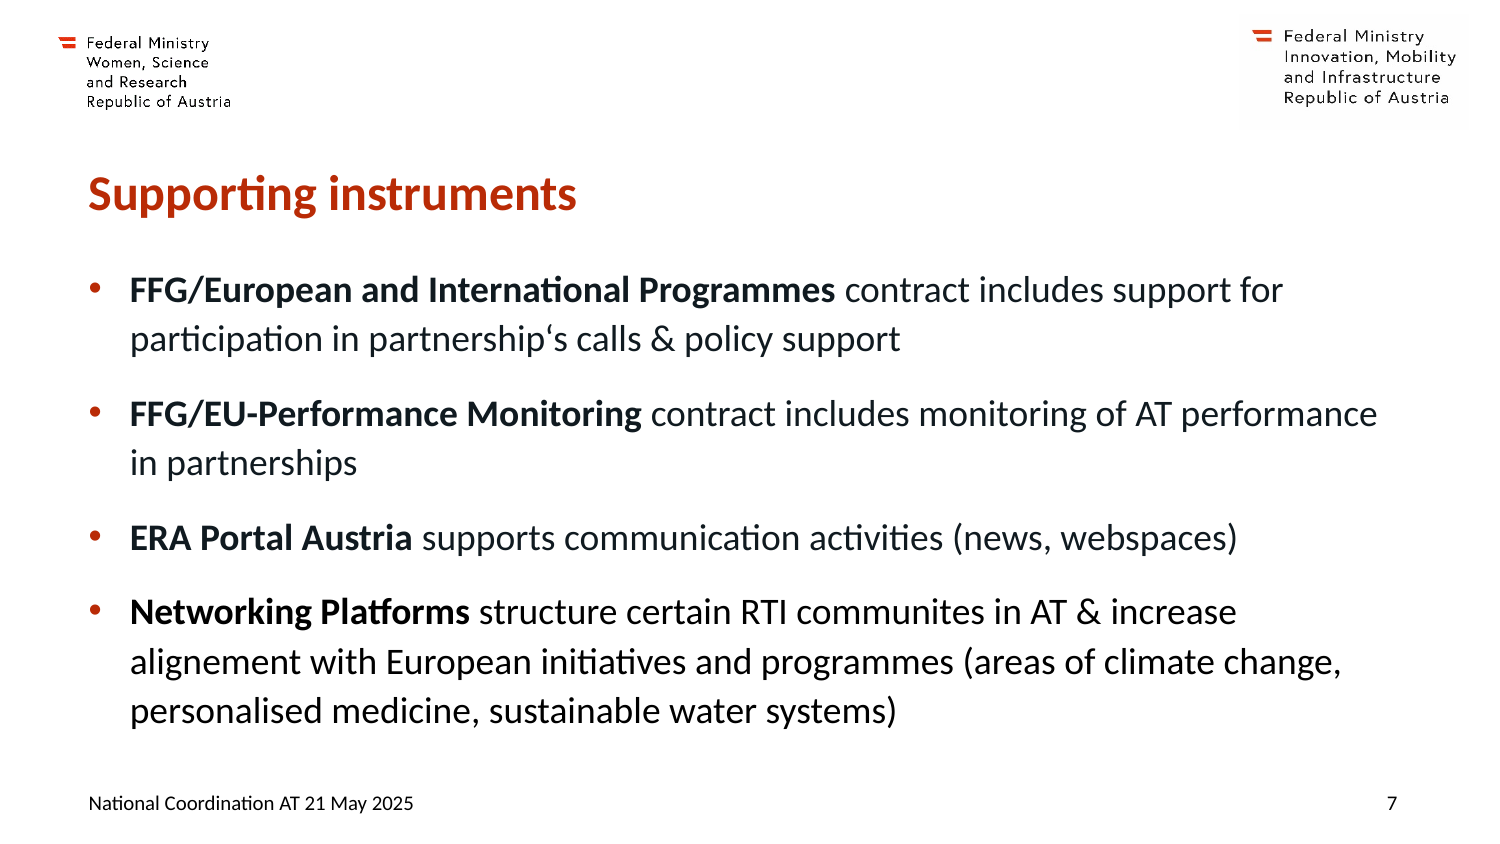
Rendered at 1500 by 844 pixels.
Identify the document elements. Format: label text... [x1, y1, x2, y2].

title Supporting instruments [88, 157, 1398, 243]
list FFG/European and International Programmes contract includes support for participation in partnership‘s calls & policy support FFG/EU-Performance Monitoring contract includes monitoring of AT performance in partnerships ERA Portal Austria supports communication activities (news, webspaces) Networking Platforms structure certain RTI communites in AT & increase alignement with European initiatives and programmes (areas of climate change, personalised medicine, sustainable water systems) [88, 260, 1398, 768]
slide_number 7 [1239, 785, 1398, 819]
footer National Coordination AT 21 May 2025 [88, 785, 1217, 819]
picture [1239, 14, 1469, 130]
picture [58, 33, 325, 116]
